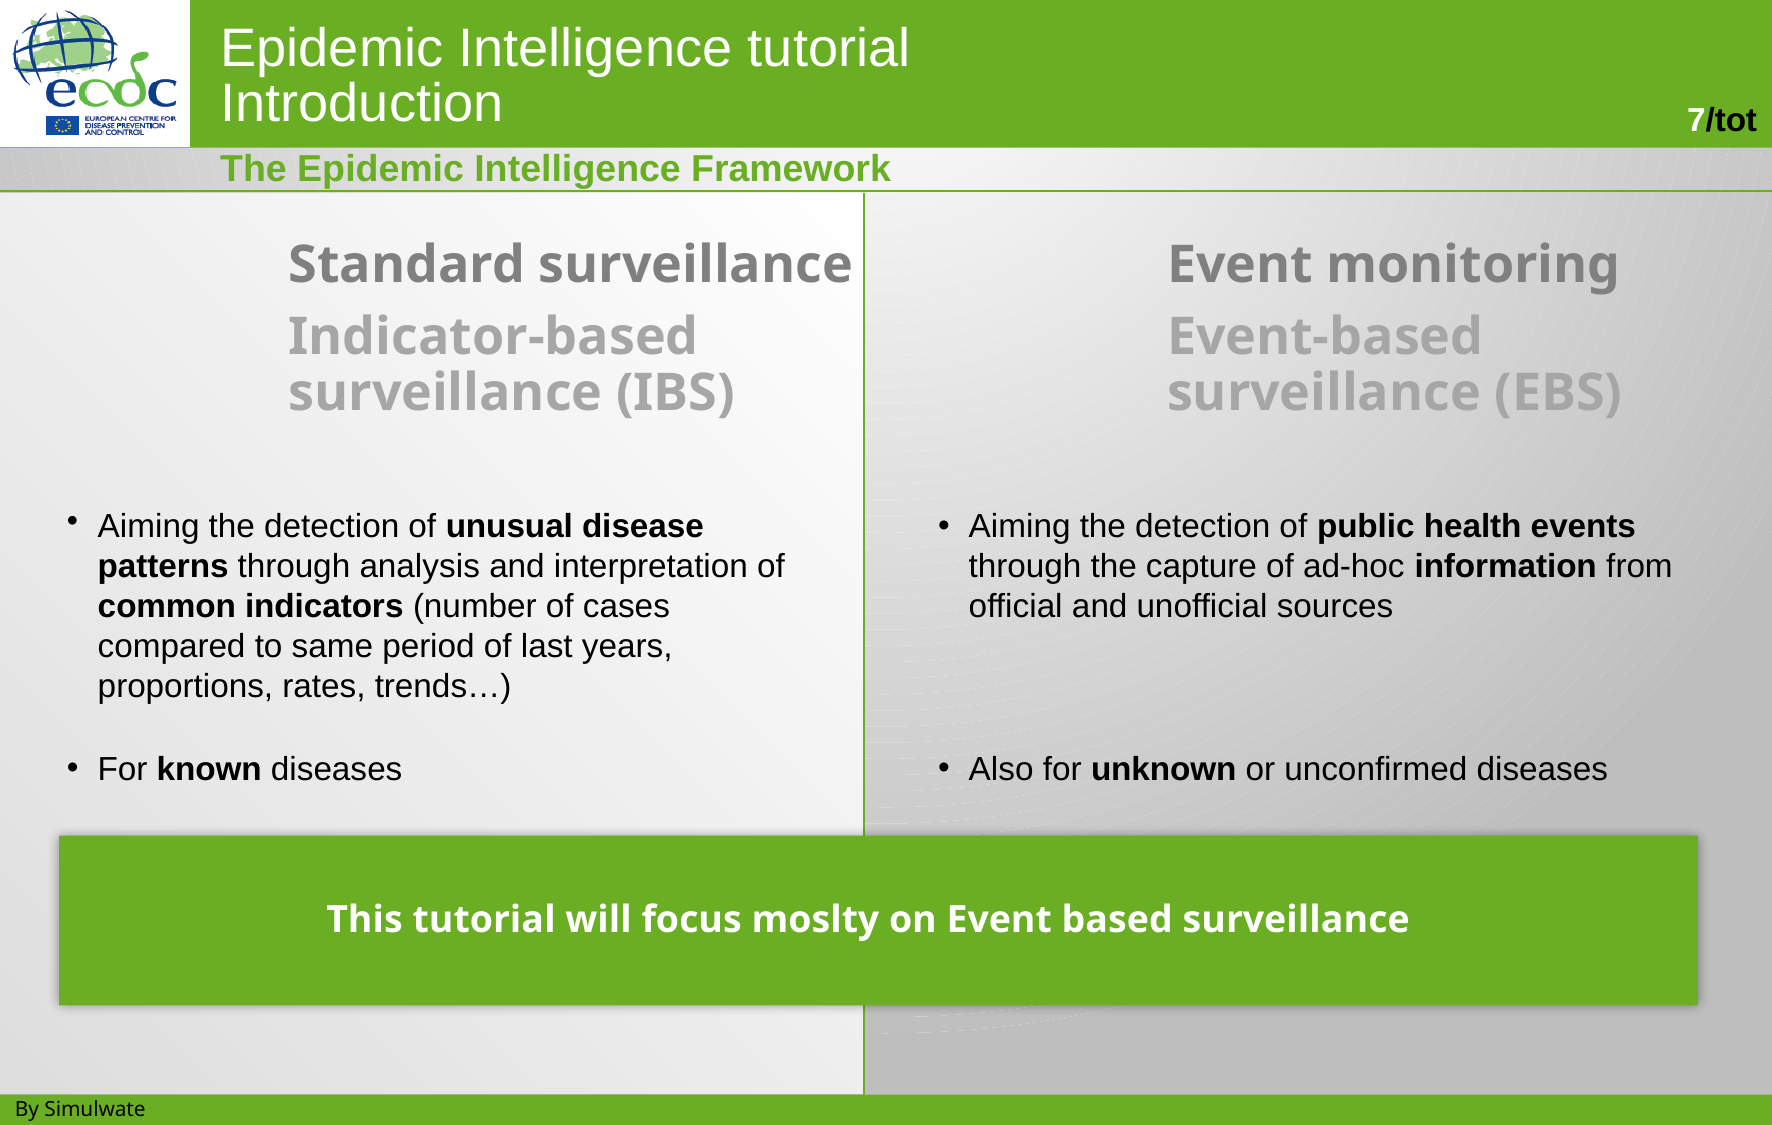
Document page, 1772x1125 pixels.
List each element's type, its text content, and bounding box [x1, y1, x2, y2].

text_box Aiming the detection of public health events through the capture of ad-hoc information from official and unofficial sources [922, 497, 1713, 632]
text_box Event monitoring Event-based surveillance (EBS) [1167, 237, 1772, 422]
text_box The Epidemic Intelligence Framework [205, 141, 1406, 198]
text_box Also for unknown or unconfirmed diseases [922, 739, 1713, 795]
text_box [0, 193, 865, 1125]
picture [0, 0, 190, 147]
text_box This tutorial will focus moslty on Event based surveillance [869, 835, 1698, 1006]
